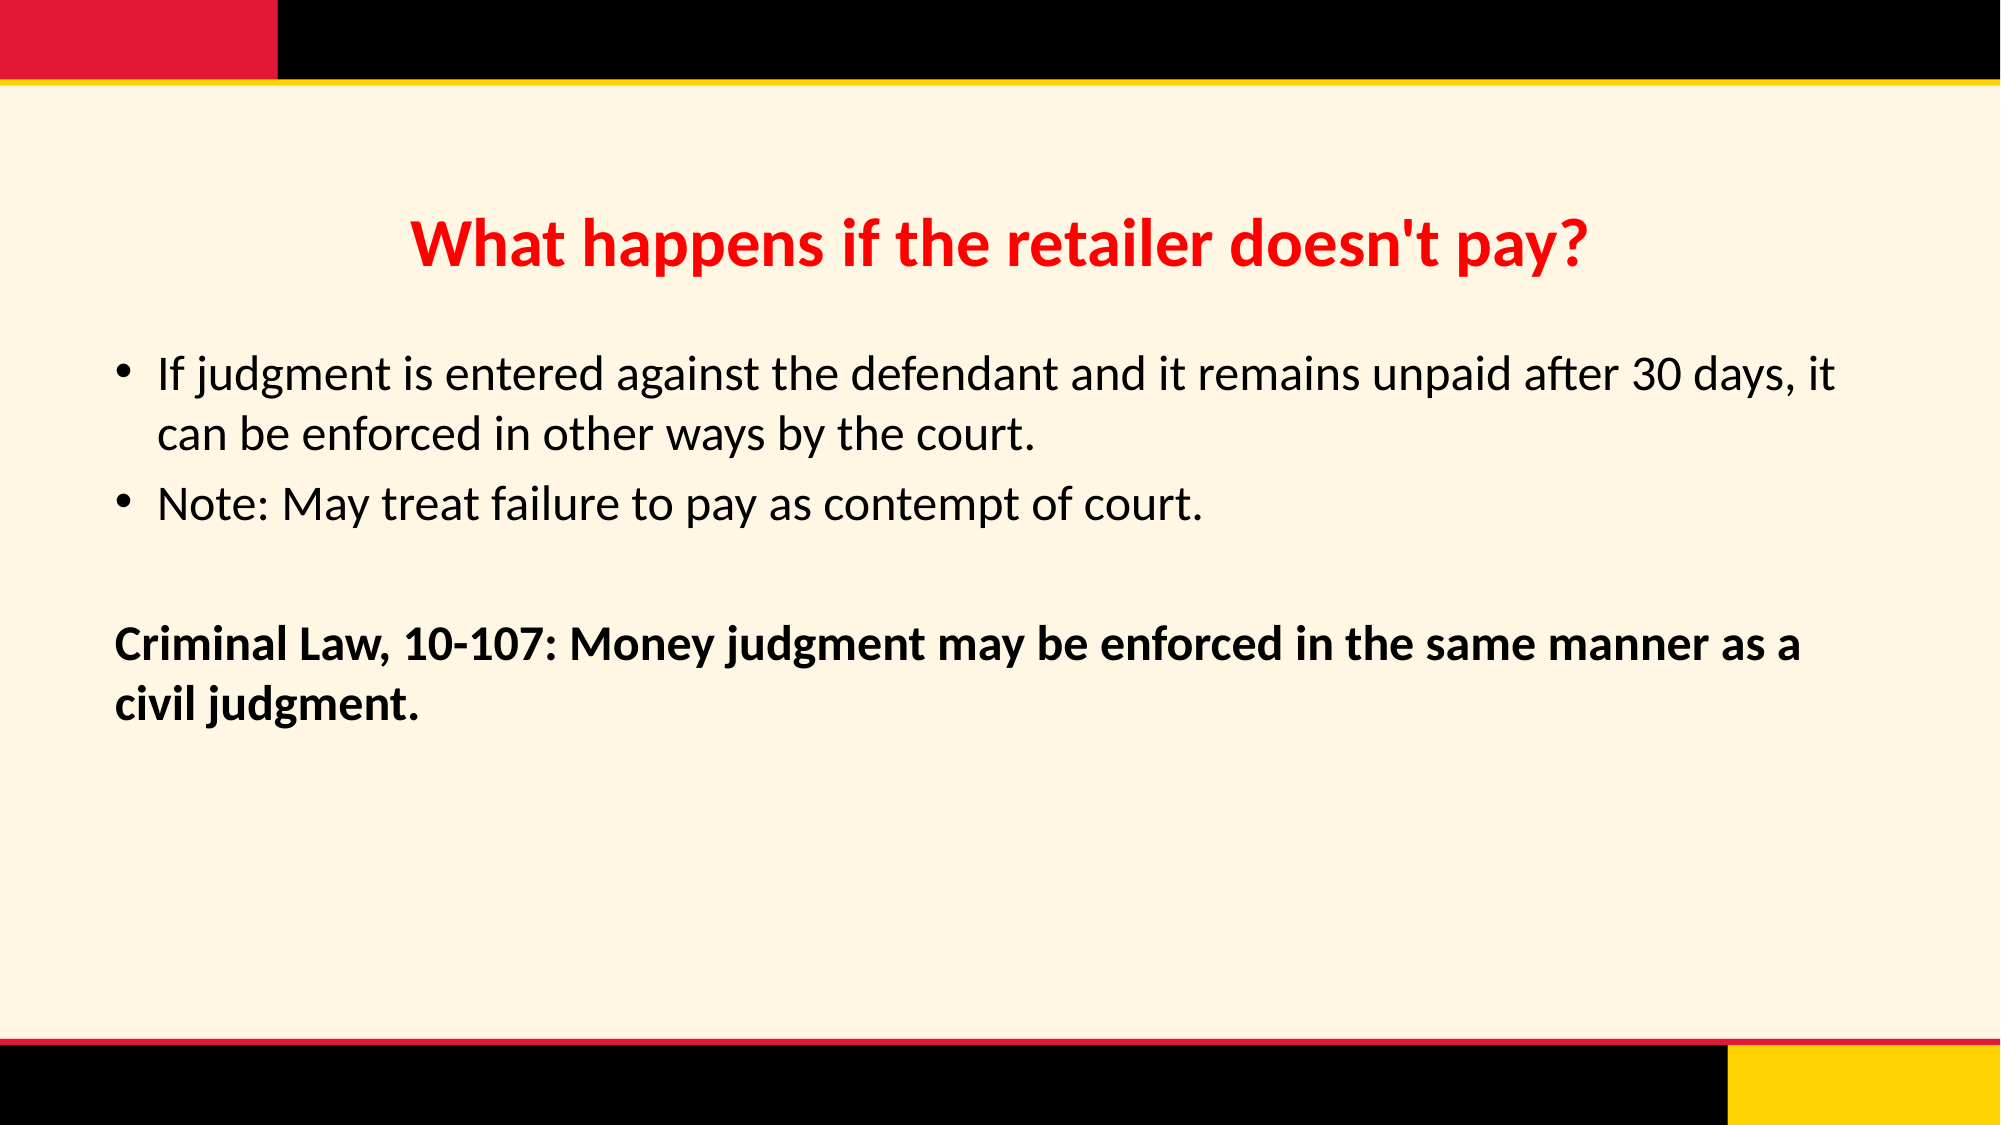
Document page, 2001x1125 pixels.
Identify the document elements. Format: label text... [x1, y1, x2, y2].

picture [0, 0, 2001, 1125]
title What happens if the retailer doesn't pay? [99, 145, 1900, 333]
list If judgment is entered against the defendant and it remains unpaid after 30 days, it can be enforced in other ways by the court. Note: May treat failure to pay as contempt of court. Criminal Law, 10-107: Money judgment may be enforced in the same manner as a civil judgment. [99, 333, 1900, 1005]
